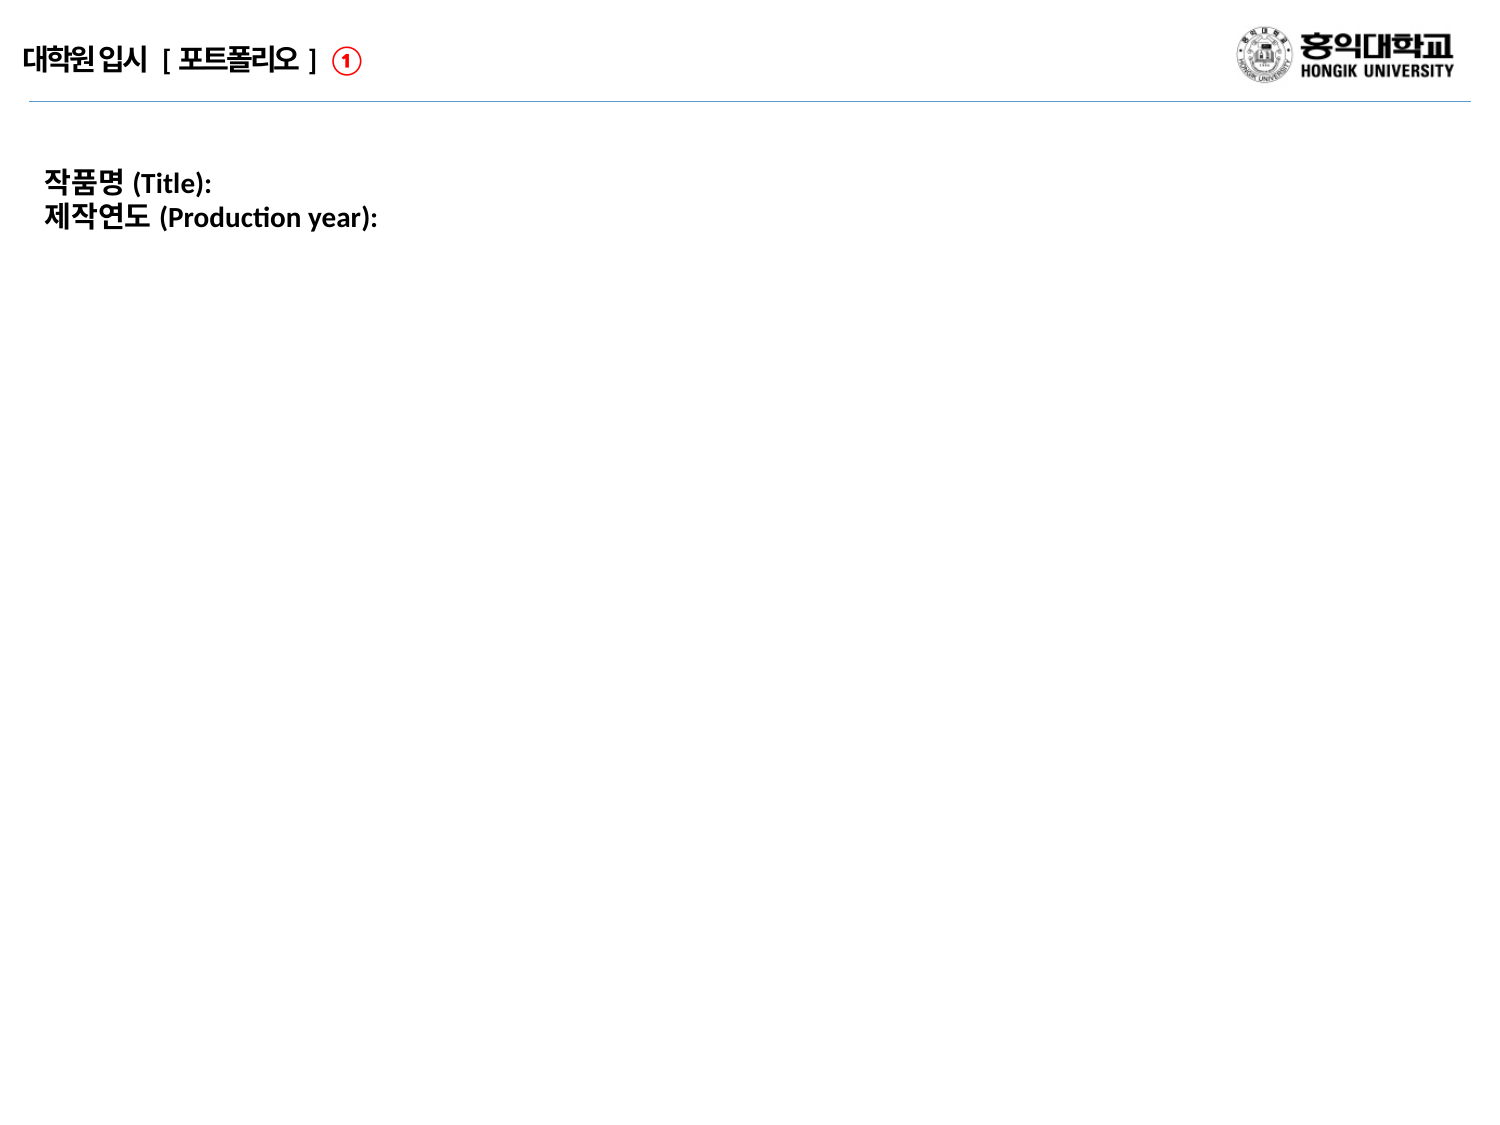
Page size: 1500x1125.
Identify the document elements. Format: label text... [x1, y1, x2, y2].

text_box 작품명(Title): 제작연도(Production year): [29, 156, 687, 242]
picture [1210, 17, 1481, 94]
text_box 대학원 입시 [포트폴리오] ① [9, 33, 380, 84]
